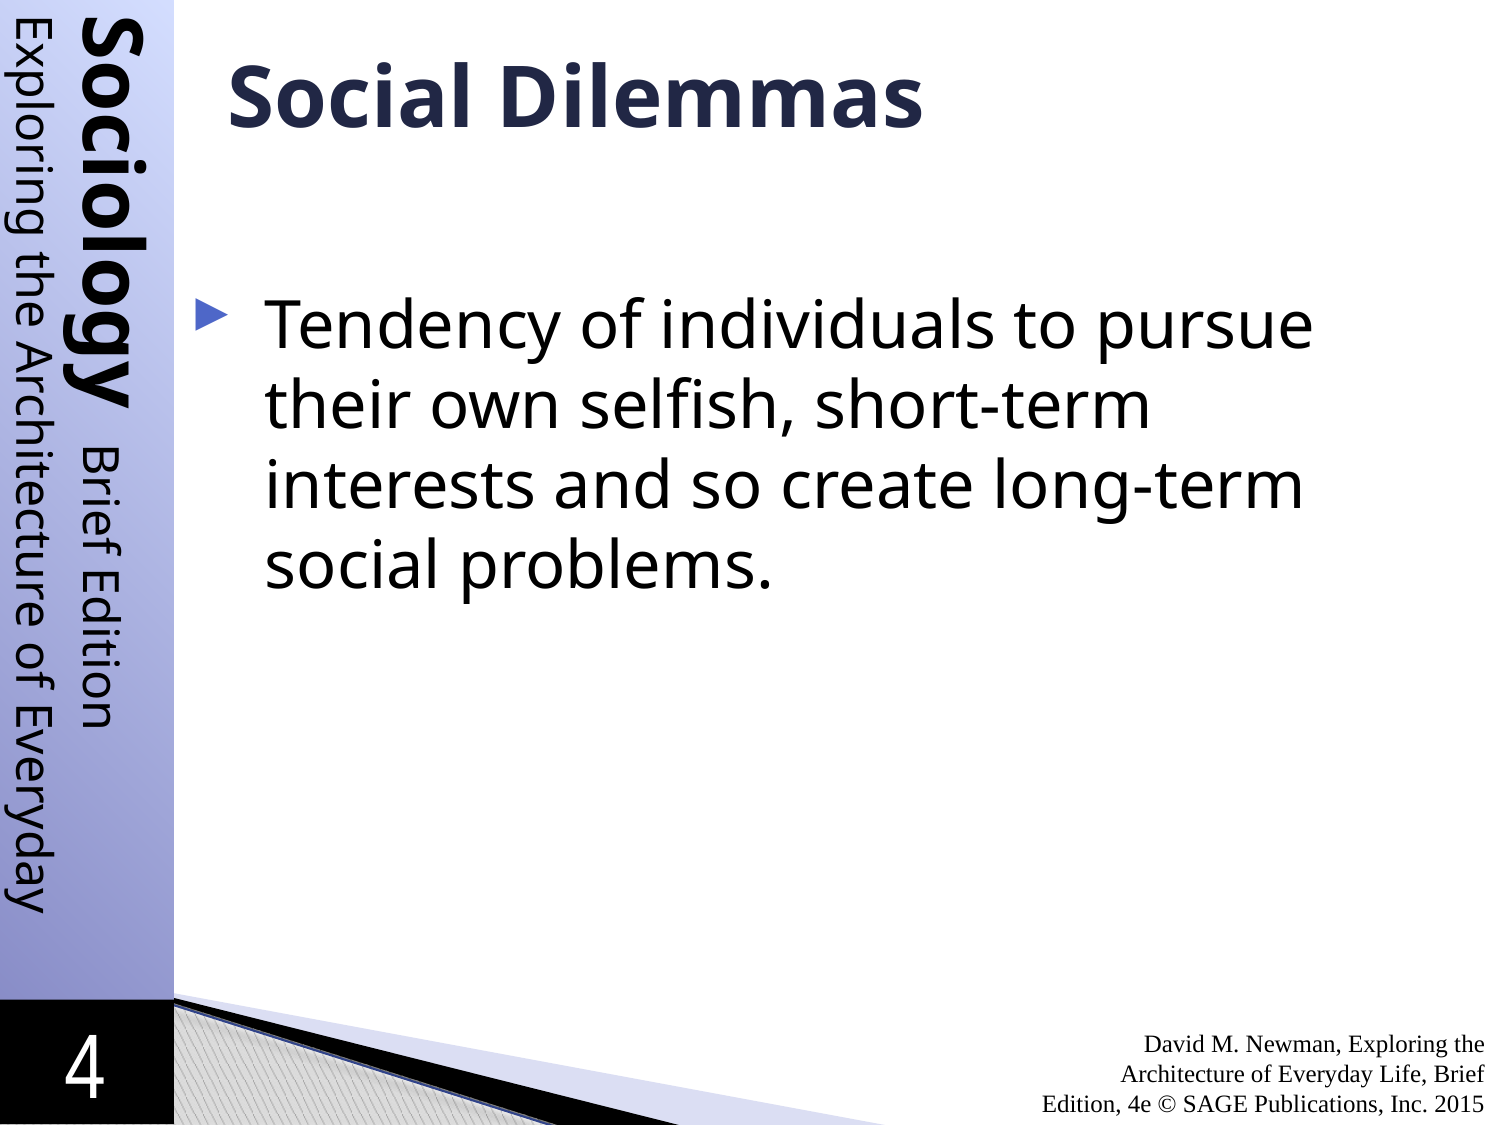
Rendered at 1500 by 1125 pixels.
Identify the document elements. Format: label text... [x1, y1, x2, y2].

footer David M. Newman, Exploring the Architecture of Everyday Life, Brief Edition, 4e © SAGE Publications, Inc. 2015 [1025, 1065, 1500, 1125]
picture [174, 1003, 558, 1125]
title Social Dilemmas [212, 0, 1500, 188]
list Tendency of individuals to pursue their own selfish, short-term interests and so create long-term social problems. [174, 187, 1438, 930]
